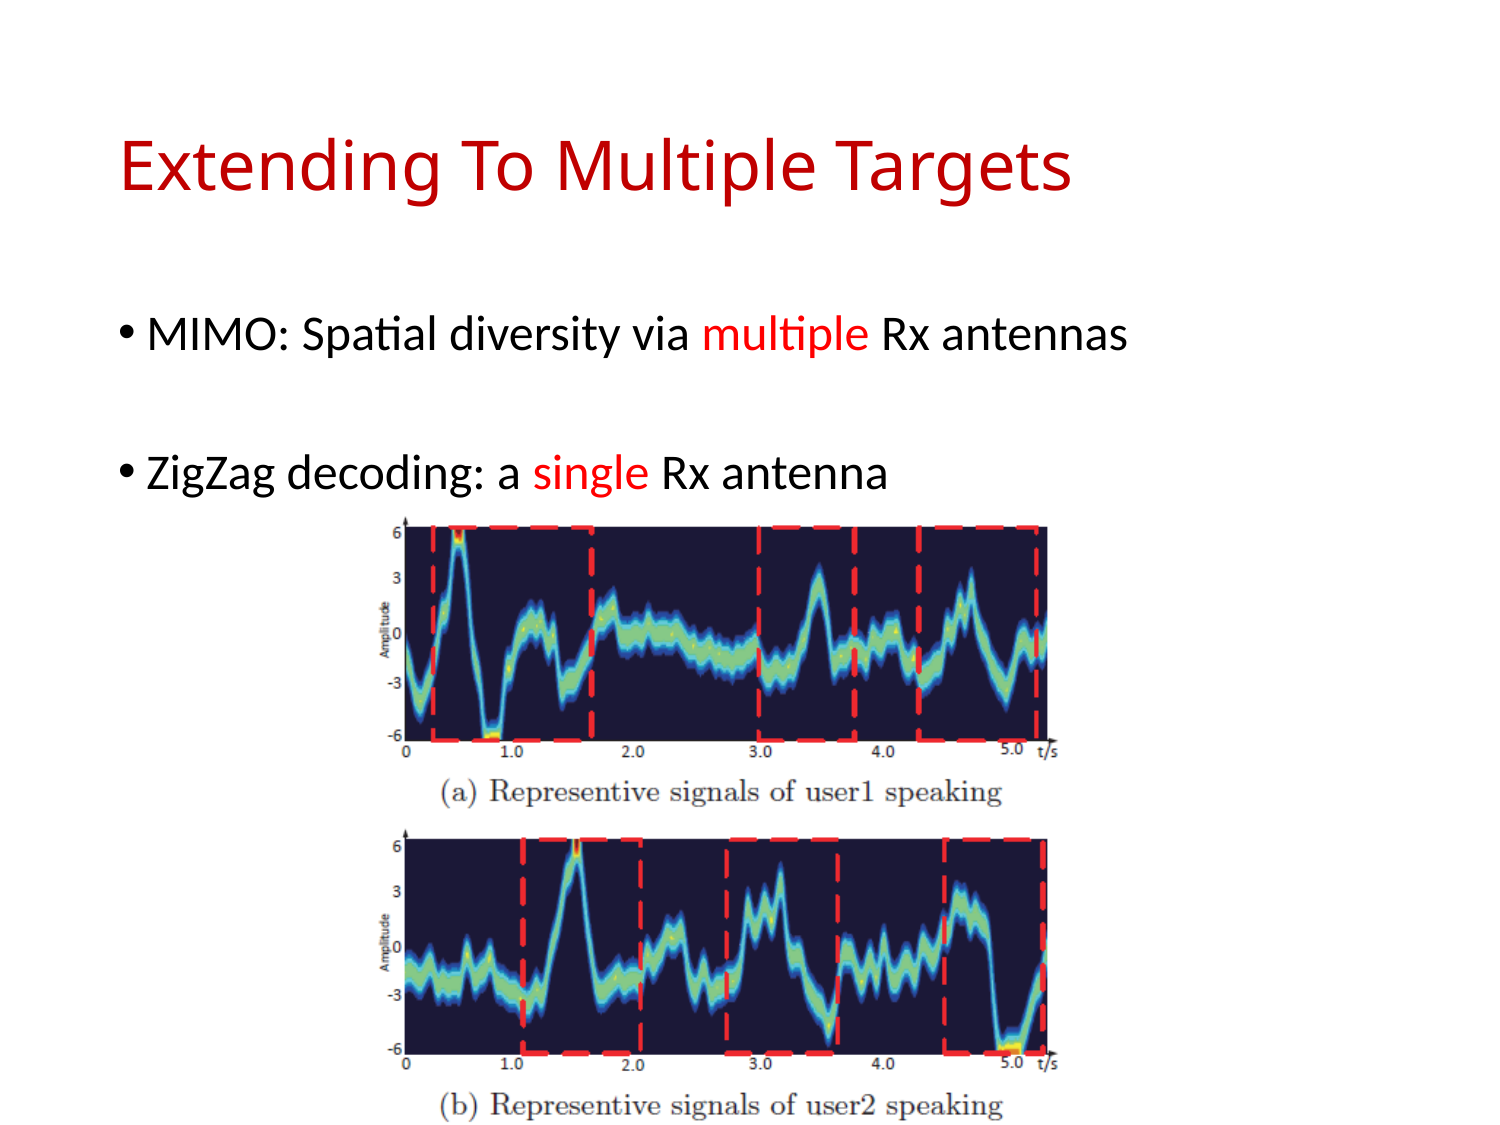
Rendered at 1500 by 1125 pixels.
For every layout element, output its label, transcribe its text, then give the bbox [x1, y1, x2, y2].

list MIMO: Spatial diversity via multiple Rx antennas ZigZag decoding: a single Rx antenna [103, 299, 1397, 1014]
picture [364, 511, 1068, 1125]
title Extending To Multiple Targets [103, 59, 1397, 278]
